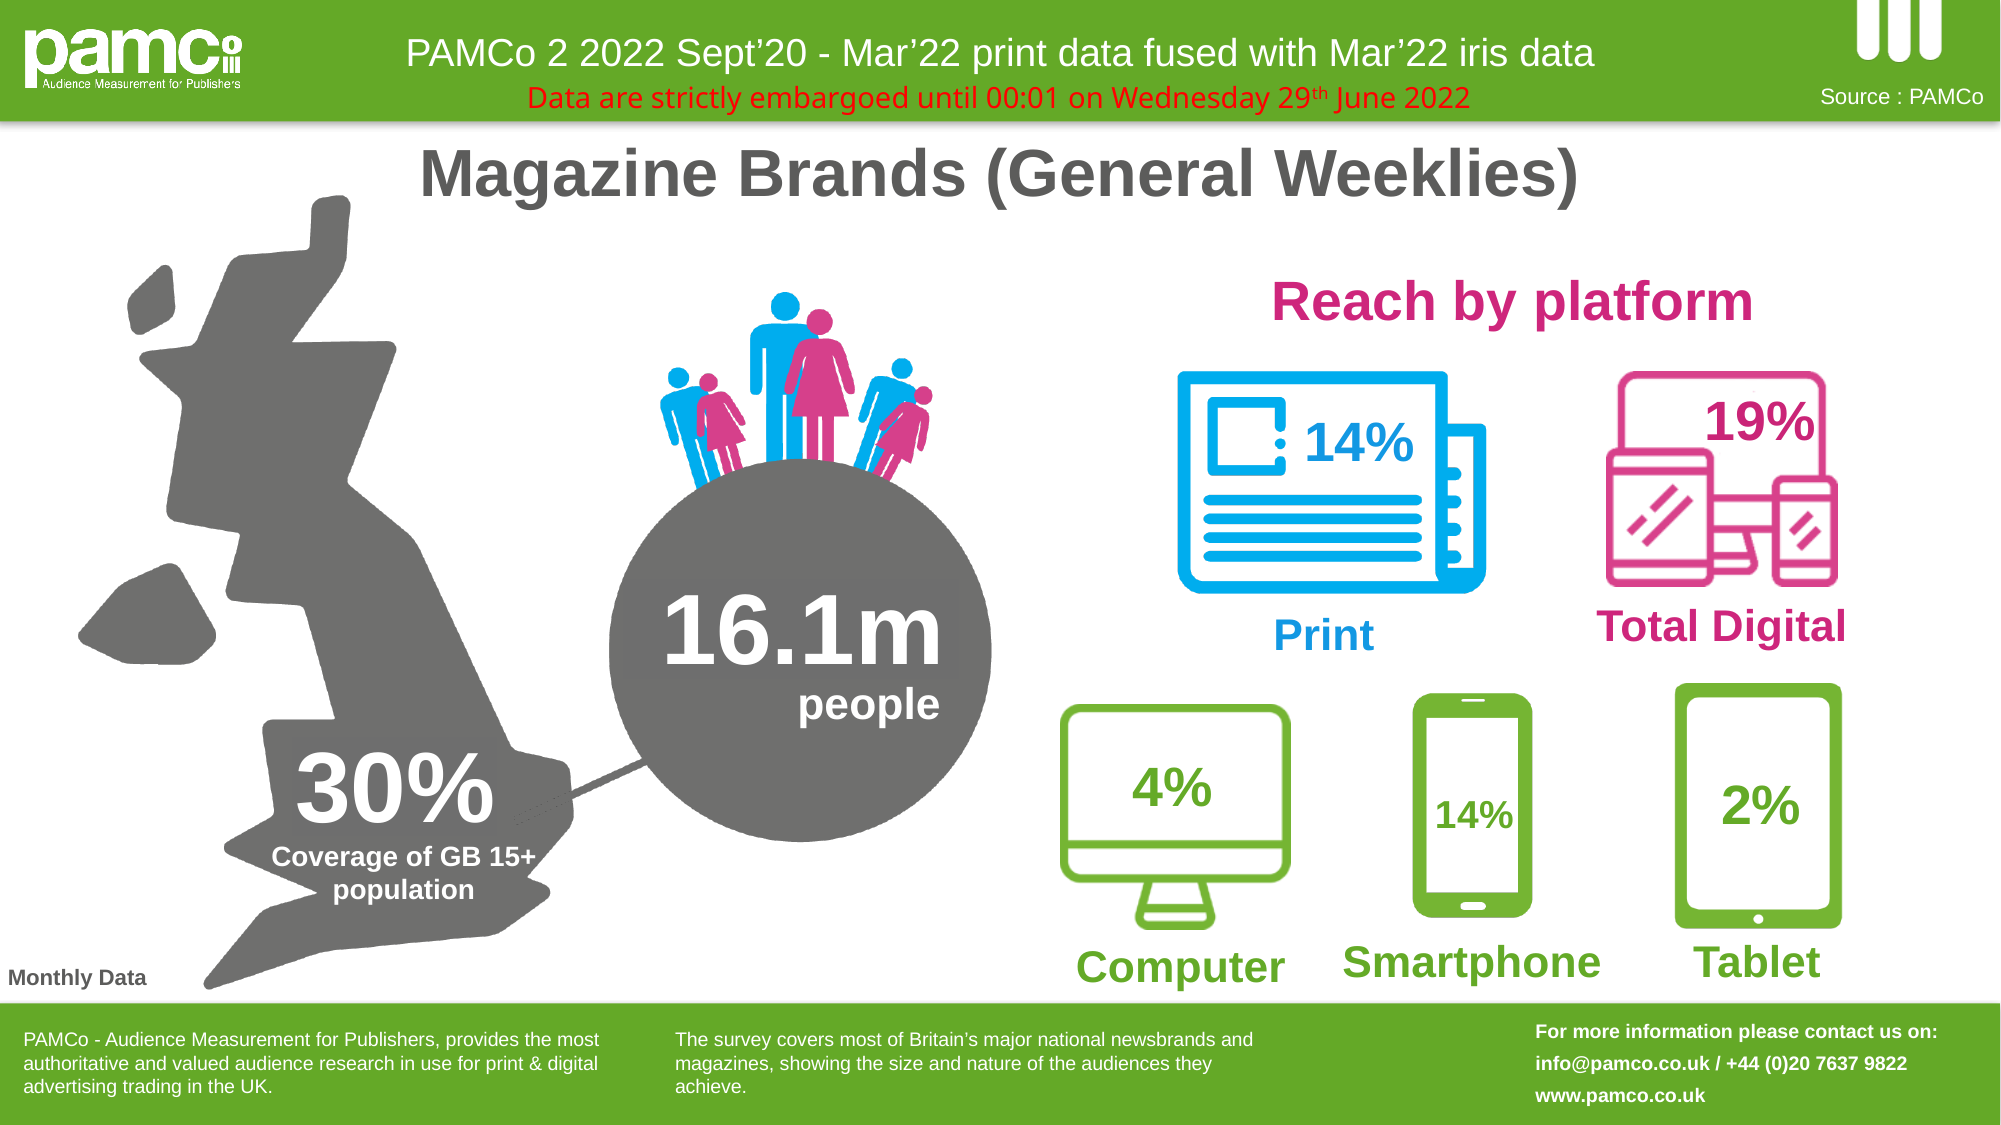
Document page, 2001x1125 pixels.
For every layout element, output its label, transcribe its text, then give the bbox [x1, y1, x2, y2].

picture [1606, 371, 1838, 587]
picture [1384, 644, 1565, 944]
picture [55, 218, 1011, 1017]
picture [1282, 624, 1295, 634]
picture [23, 26, 243, 90]
picture [1654, 655, 1862, 950]
picture [1060, 704, 1291, 930]
picture [1850, 0, 1944, 108]
picture [1341, 631, 1350, 636]
text_box Magazine Brands (General Weeklies) [0, 122, 2000, 218]
picture [1142, 326, 1521, 636]
